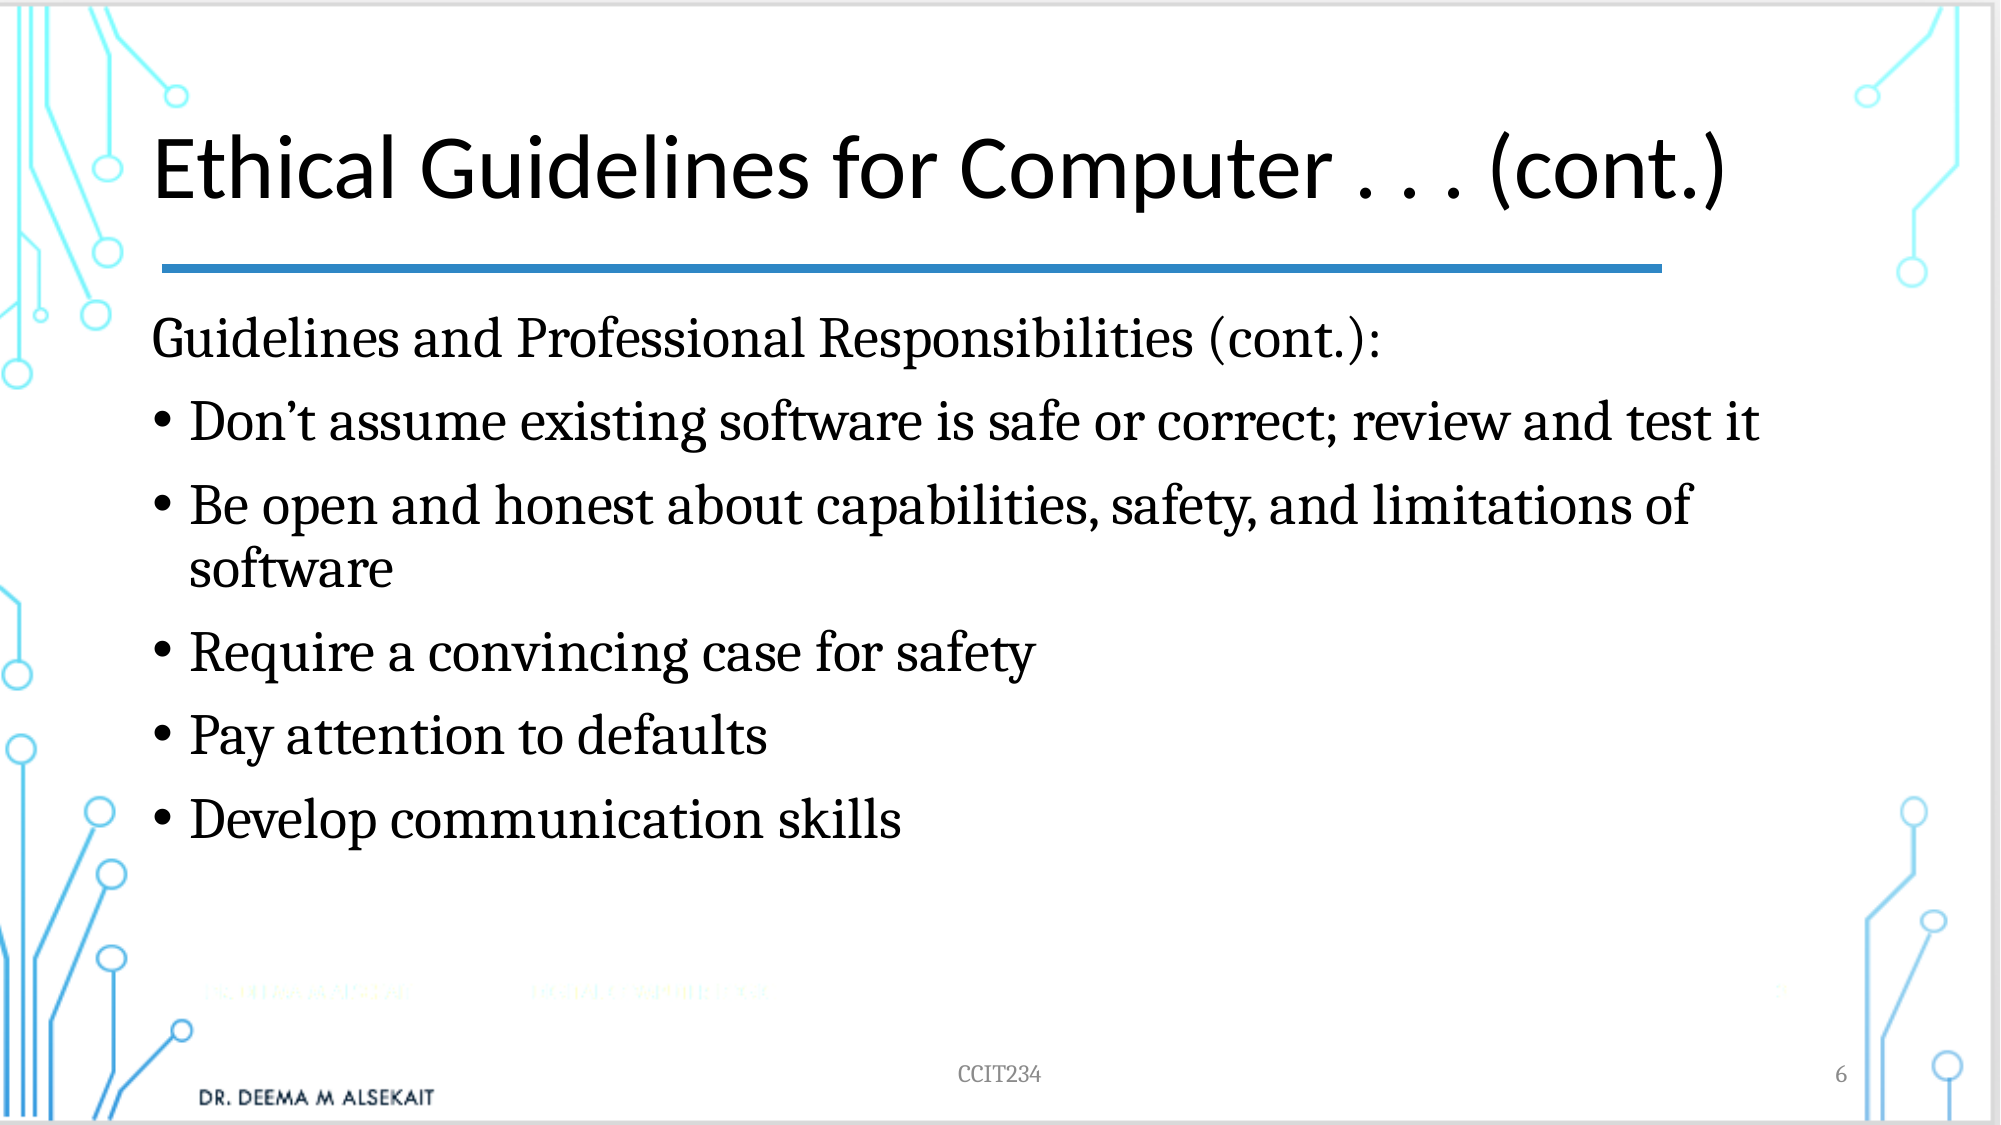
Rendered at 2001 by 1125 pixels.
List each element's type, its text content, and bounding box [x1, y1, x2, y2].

list Guidelines and Professional Responsibilities (cont.): Don’t assume existing software is safe or correct; review and test it Be open and honest about capabilities, safety, and limitations of software Require a convincing case for safety Pay attention to defaults Develop communication skills [137, 299, 1863, 1014]
slide_number 6 [1412, 1042, 1863, 1103]
title Ethical Guidelines for Computer . . . (cont.) [137, 59, 1863, 278]
footer CCIT234 [662, 1042, 1338, 1103]
picture [0, 0, 2001, 1125]
